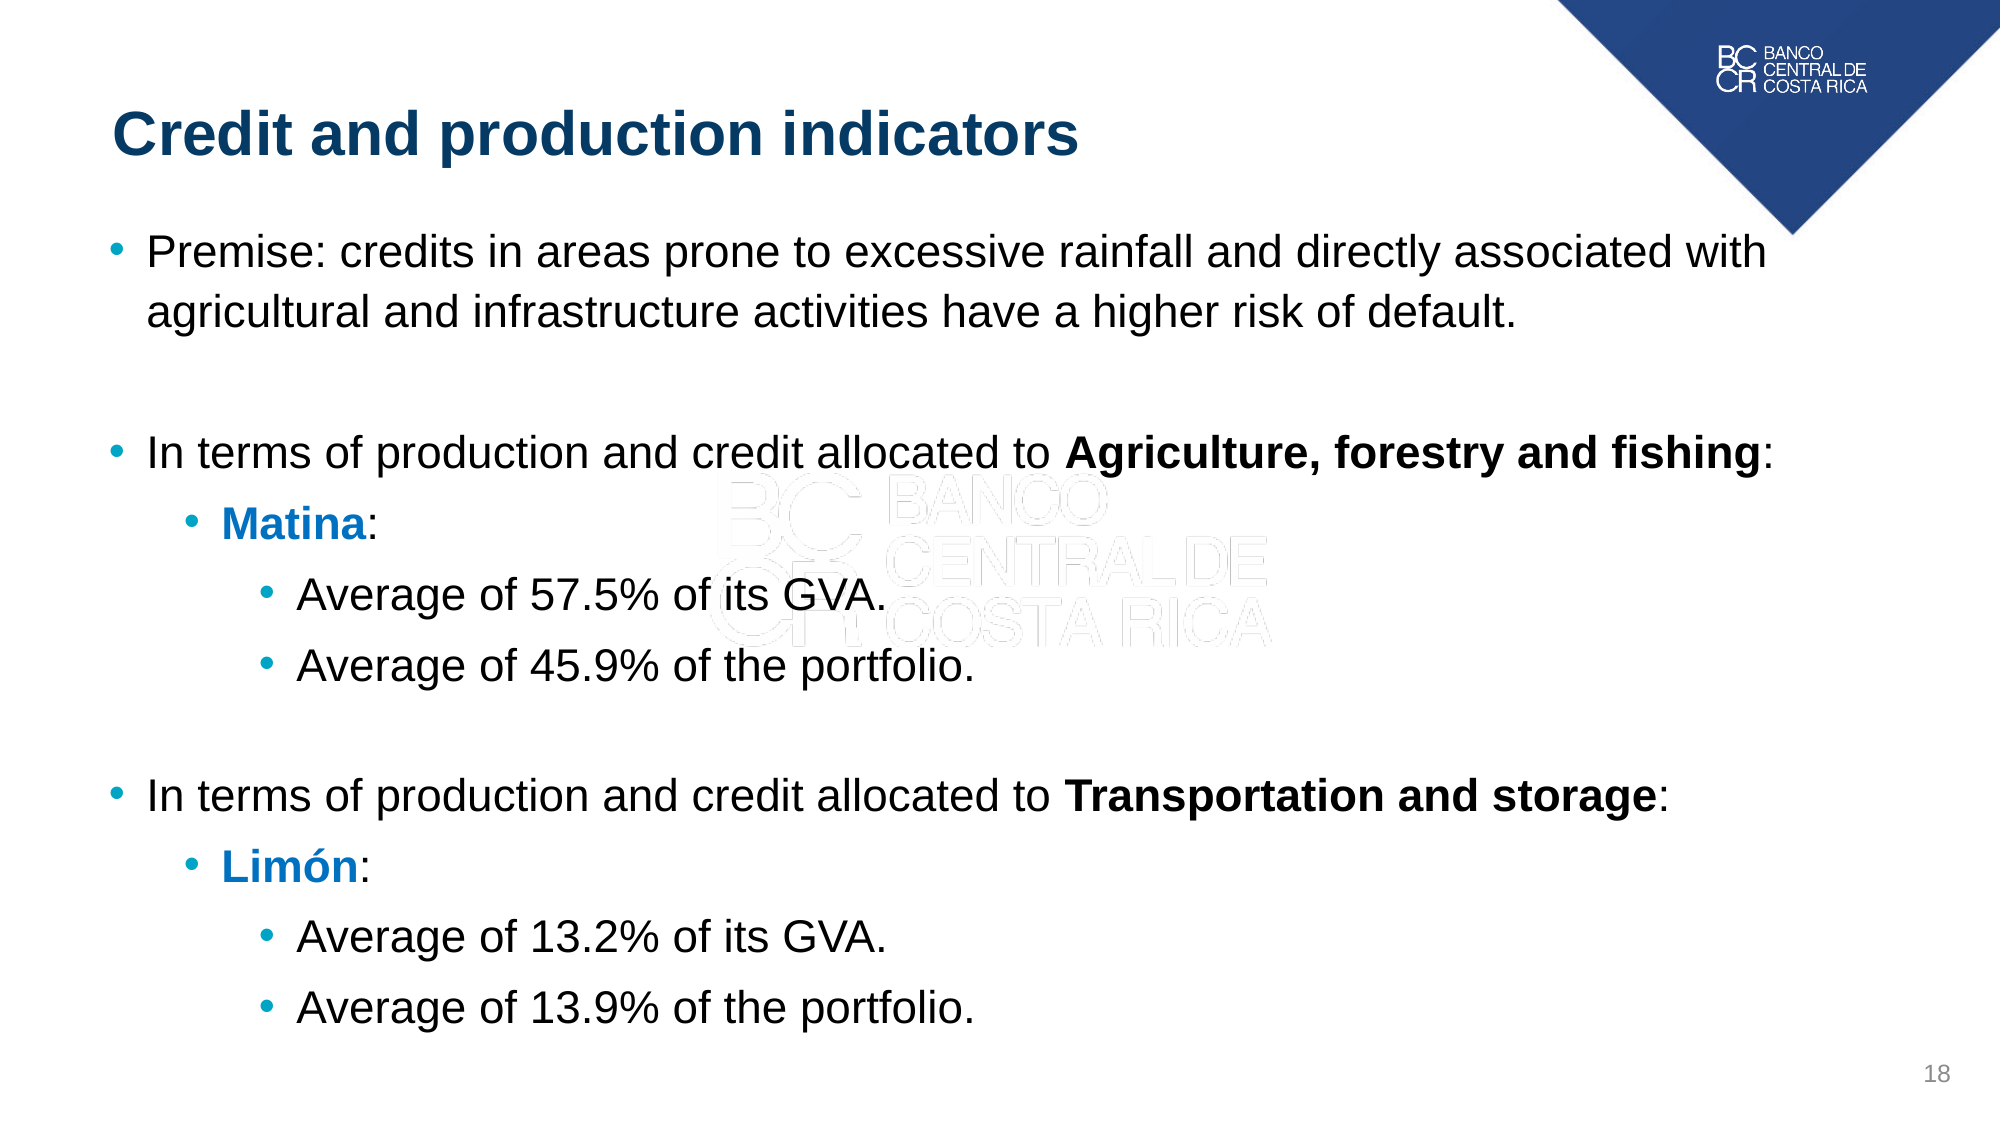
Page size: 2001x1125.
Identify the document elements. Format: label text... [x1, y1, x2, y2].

text_box Credit and production indicators [98, 85, 1097, 176]
text_box Premise: credits in areas prone to excessive rainfall and directly associated with agricultural and infrastructure activities have a higher risk of default. In terms of production and credit allocated to Agriculture, forestry and fishing: Matina: Average of 57.5% of its GVA. Average of 45.9% of the portfolio. In terms of production and credit allocated to Transportation and storage: Limón: Average of 13.2% of its GVA. Average of 13.9% of the portfolio. [94, 208, 1906, 984]
slide_number 18 [1516, 1042, 1967, 1103]
picture [0, 0, 2000, 1125]
